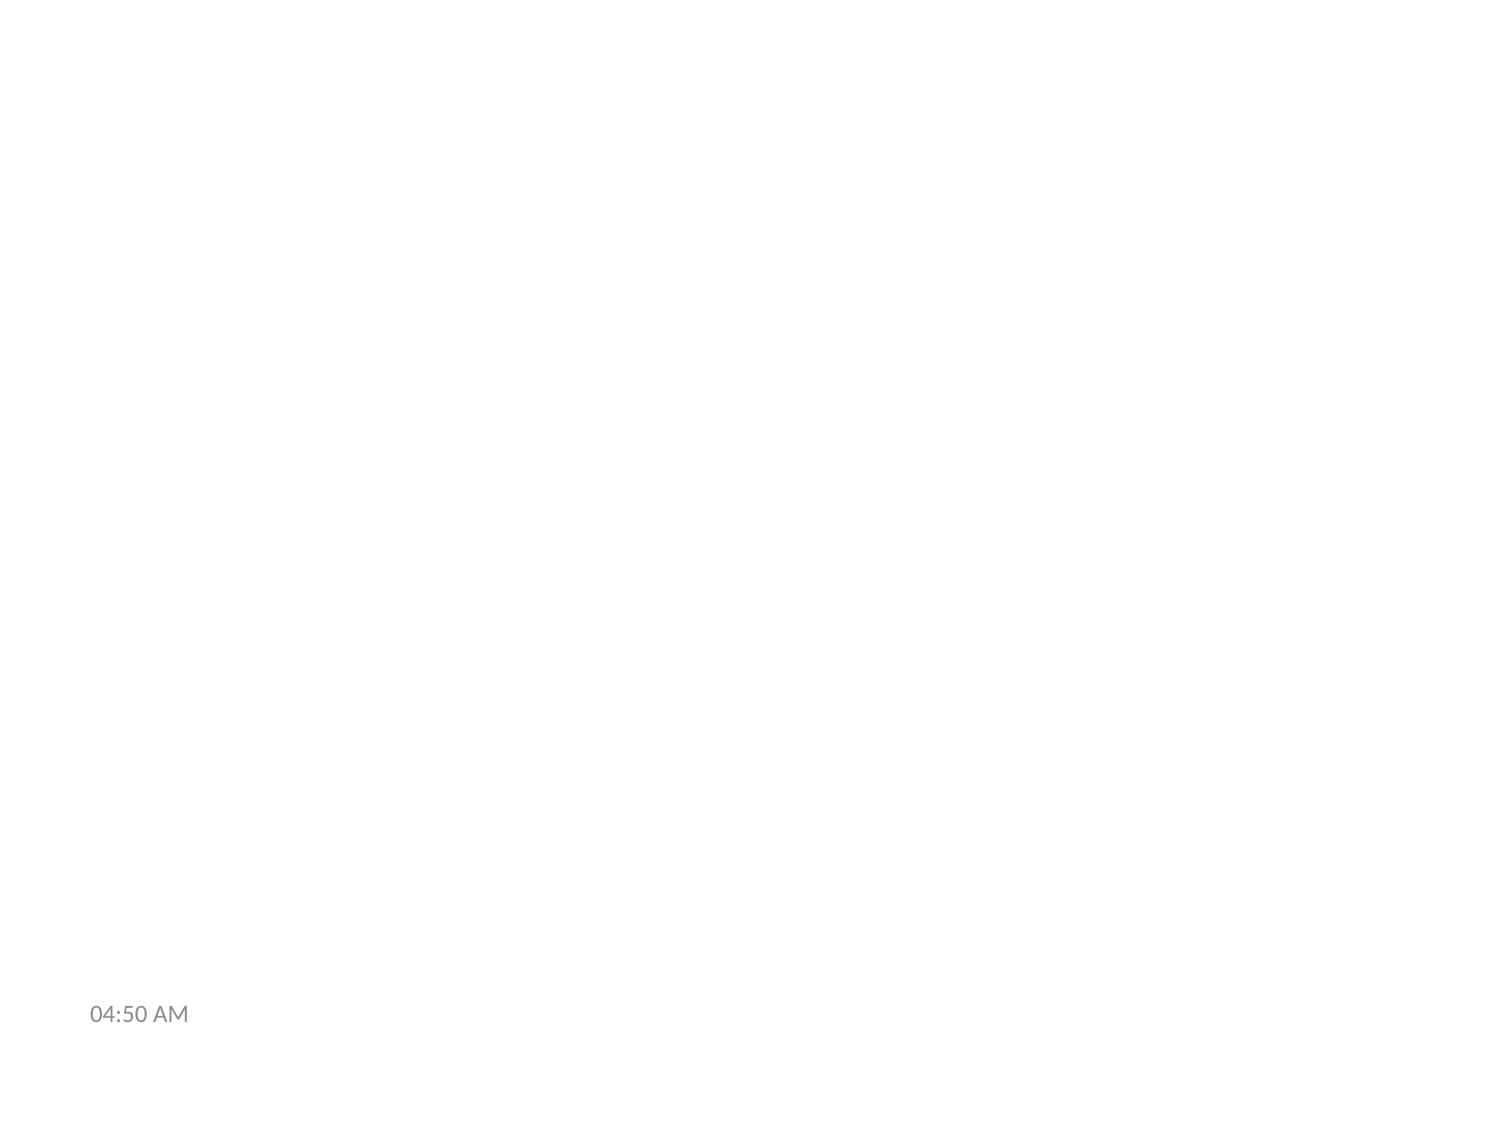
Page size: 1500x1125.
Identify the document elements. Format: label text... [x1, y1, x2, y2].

text_box 3:35 PM [75, 982, 425, 1043]
